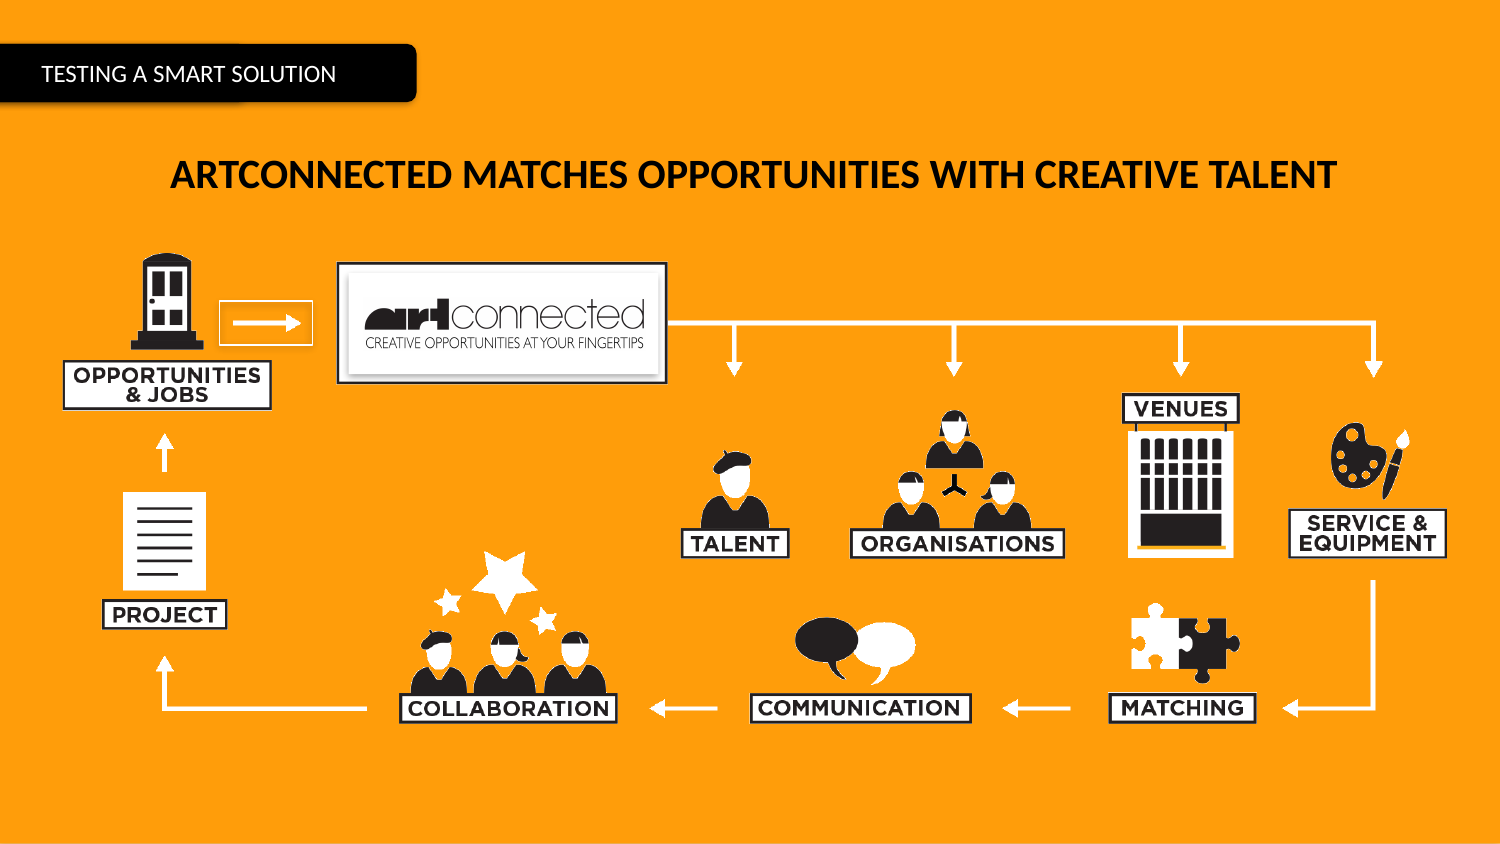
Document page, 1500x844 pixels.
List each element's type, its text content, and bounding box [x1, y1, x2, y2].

text_box TESTING A SMART SOLUTION [0, 42, 418, 103]
text_box ARTCONNECTED MATCHES OPPORTUNITIES WITH CREATIVE TALENT [4, 139, 1500, 205]
picture [45, 235, 1464, 761]
text_box [0, 0, 1500, 844]
